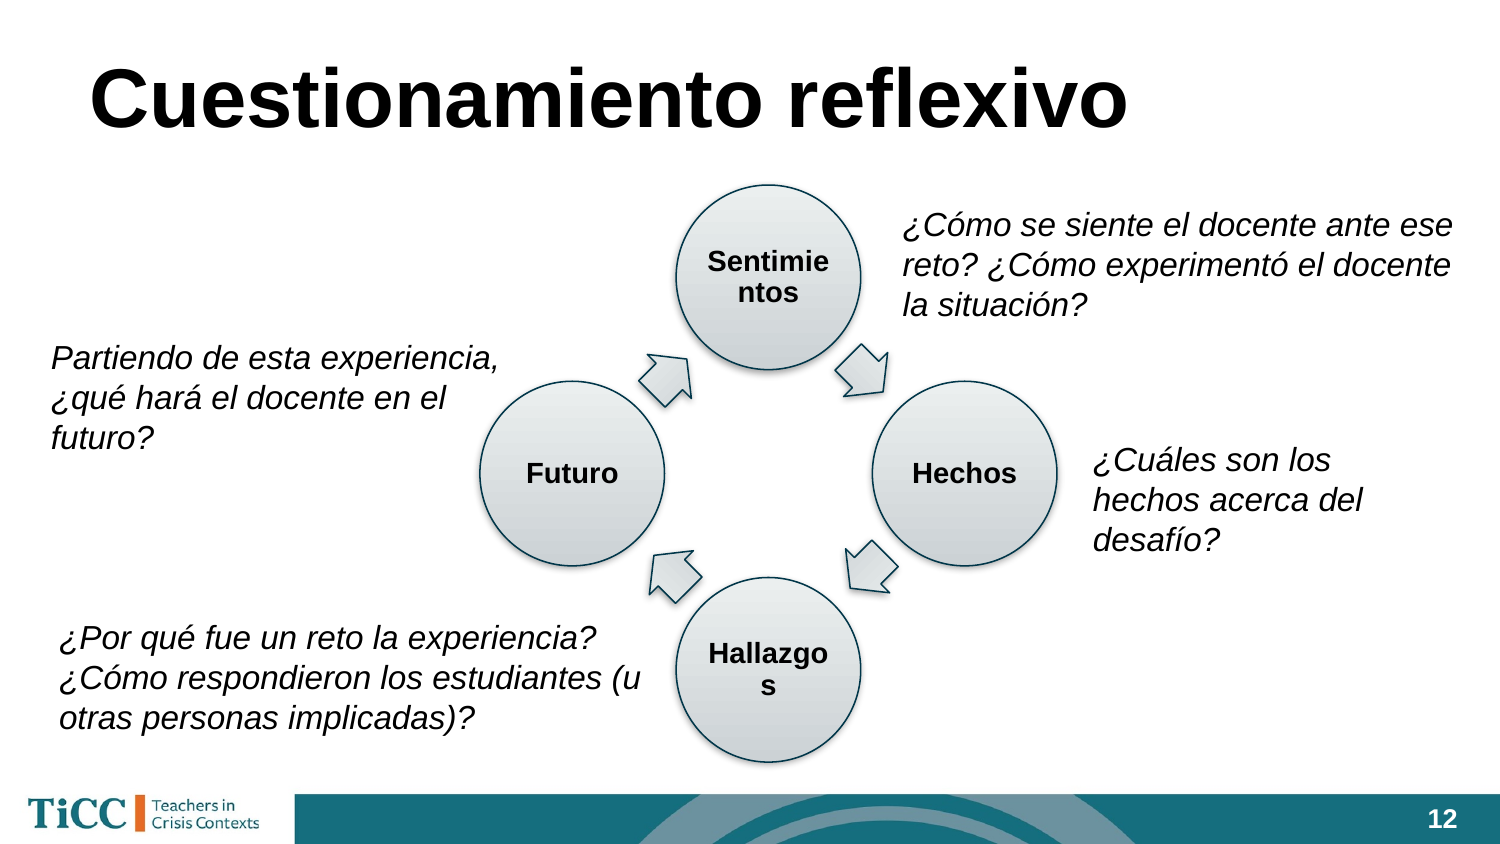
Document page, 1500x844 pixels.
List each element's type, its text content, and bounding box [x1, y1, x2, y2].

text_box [479, 184, 1058, 763]
text_box Partiendo de esta experiencia, ¿qué hará el docente en el futuro? [35, 328, 474, 425]
text_box ¿Cómo se siente el docente ante ese reto? ¿Cómo experimentó el docente la situación? [1062, 195, 1480, 346]
title Cuestionamiento reflexivo [74, 0, 1425, 160]
picture [0, 0, 1500, 844]
slide_number ‹#› [1382, 785, 1473, 844]
text_box ¿Cuáles son los hechos acerca del desafío? [1077, 430, 1425, 527]
text_box ¿Por qué fue un reto la experiencia? ¿Cómo respondieron los estudiantes (u otras personas implicadas)? [44, 608, 474, 745]
